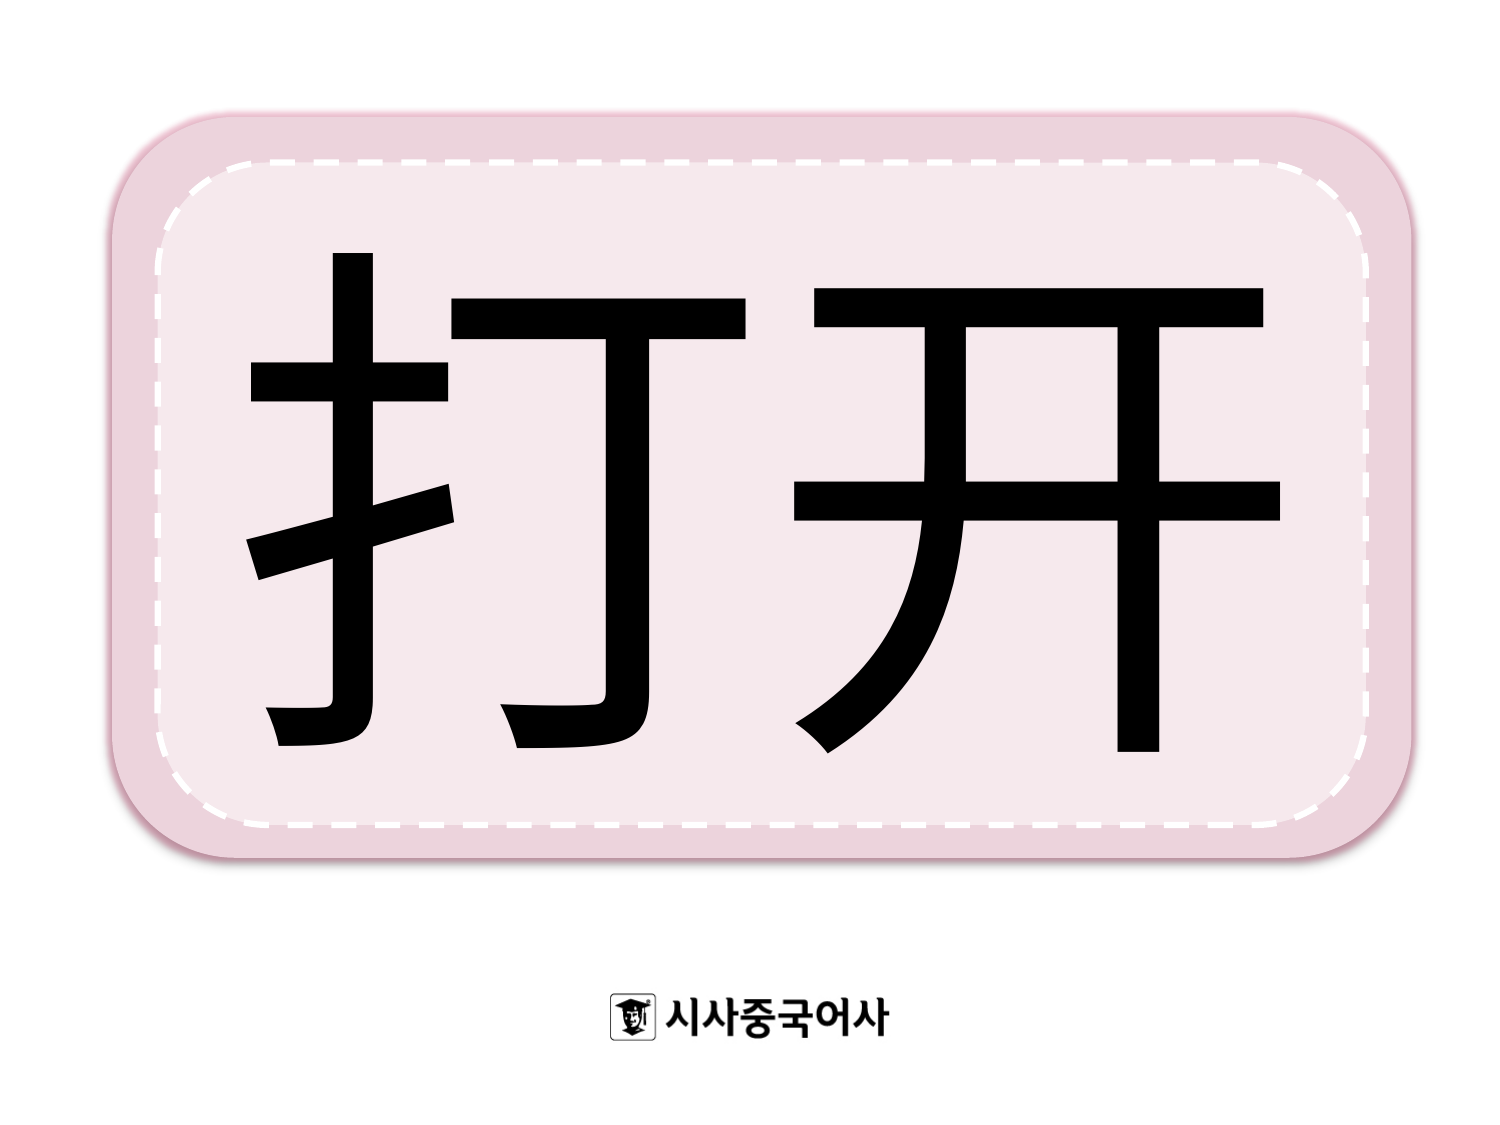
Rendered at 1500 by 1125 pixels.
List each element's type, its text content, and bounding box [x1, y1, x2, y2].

text_box 打开 [162, 160, 1371, 824]
picture [602, 987, 898, 1047]
